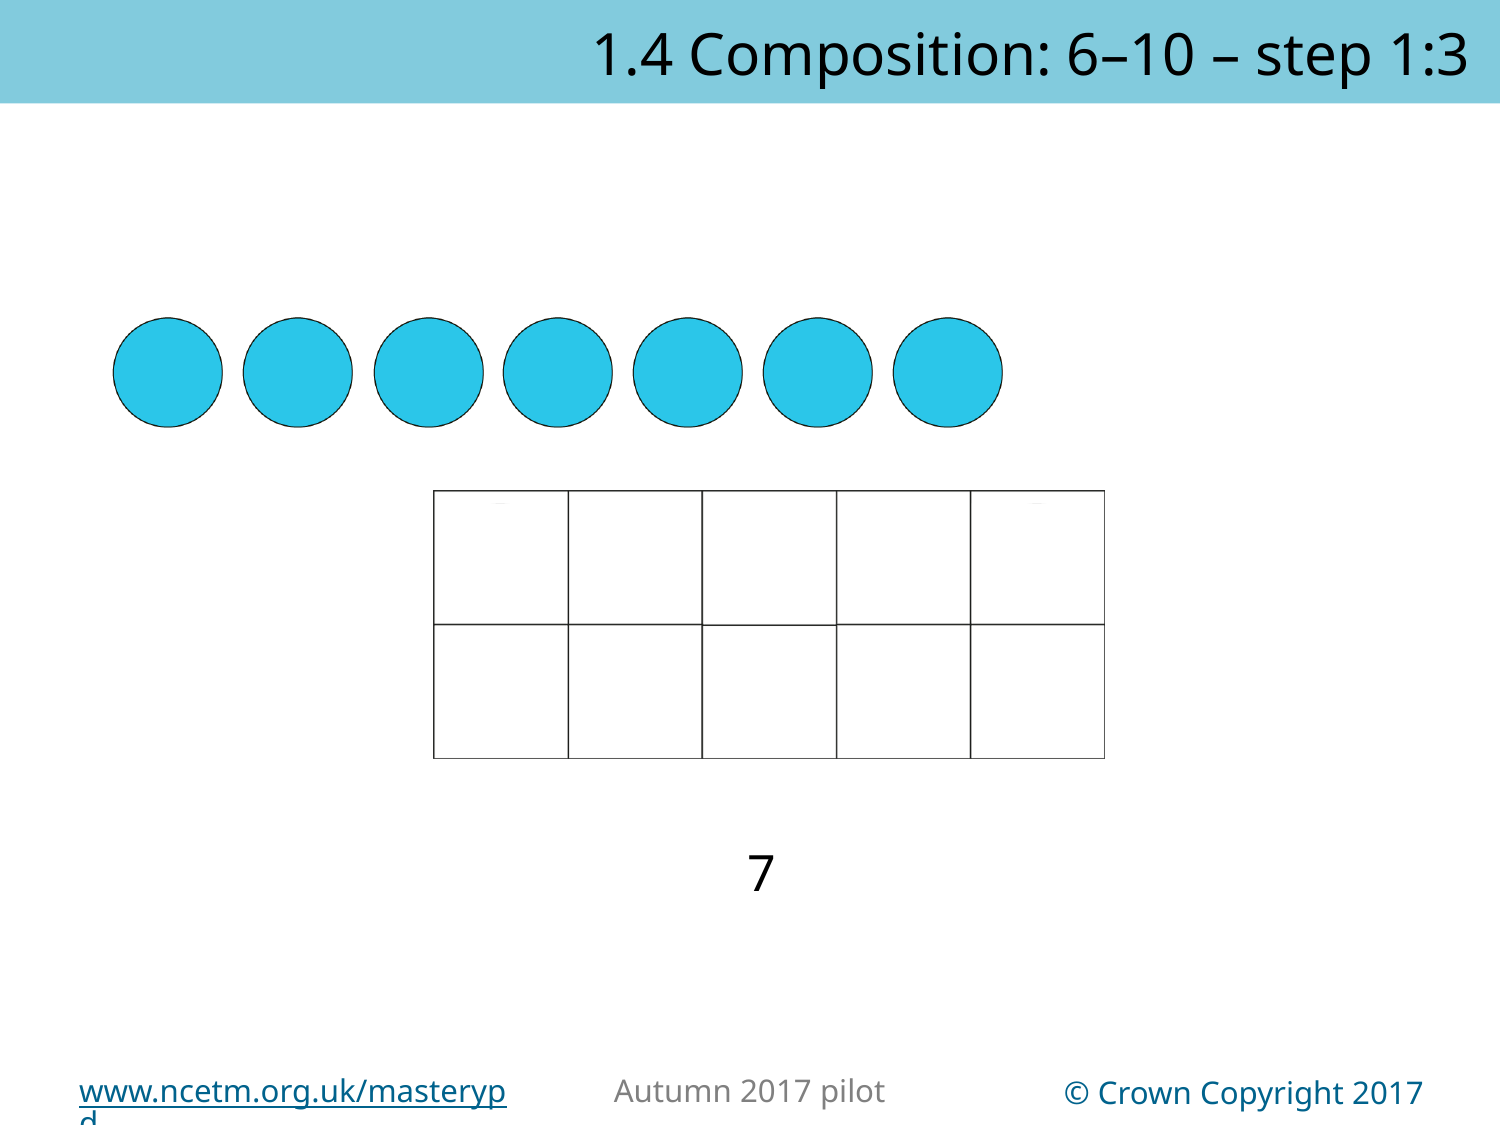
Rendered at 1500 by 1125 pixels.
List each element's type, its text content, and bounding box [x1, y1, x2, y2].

list 1.4 Composition: 6–10 – step 1:3 [0, 0, 1500, 104]
text_box 7 [643, 834, 880, 910]
picture [631, 316, 743, 428]
picture [373, 316, 485, 428]
picture [433, 489, 1105, 759]
picture [761, 316, 873, 428]
picture [891, 316, 1003, 428]
picture [501, 316, 613, 428]
picture [111, 316, 223, 428]
picture [242, 316, 354, 428]
